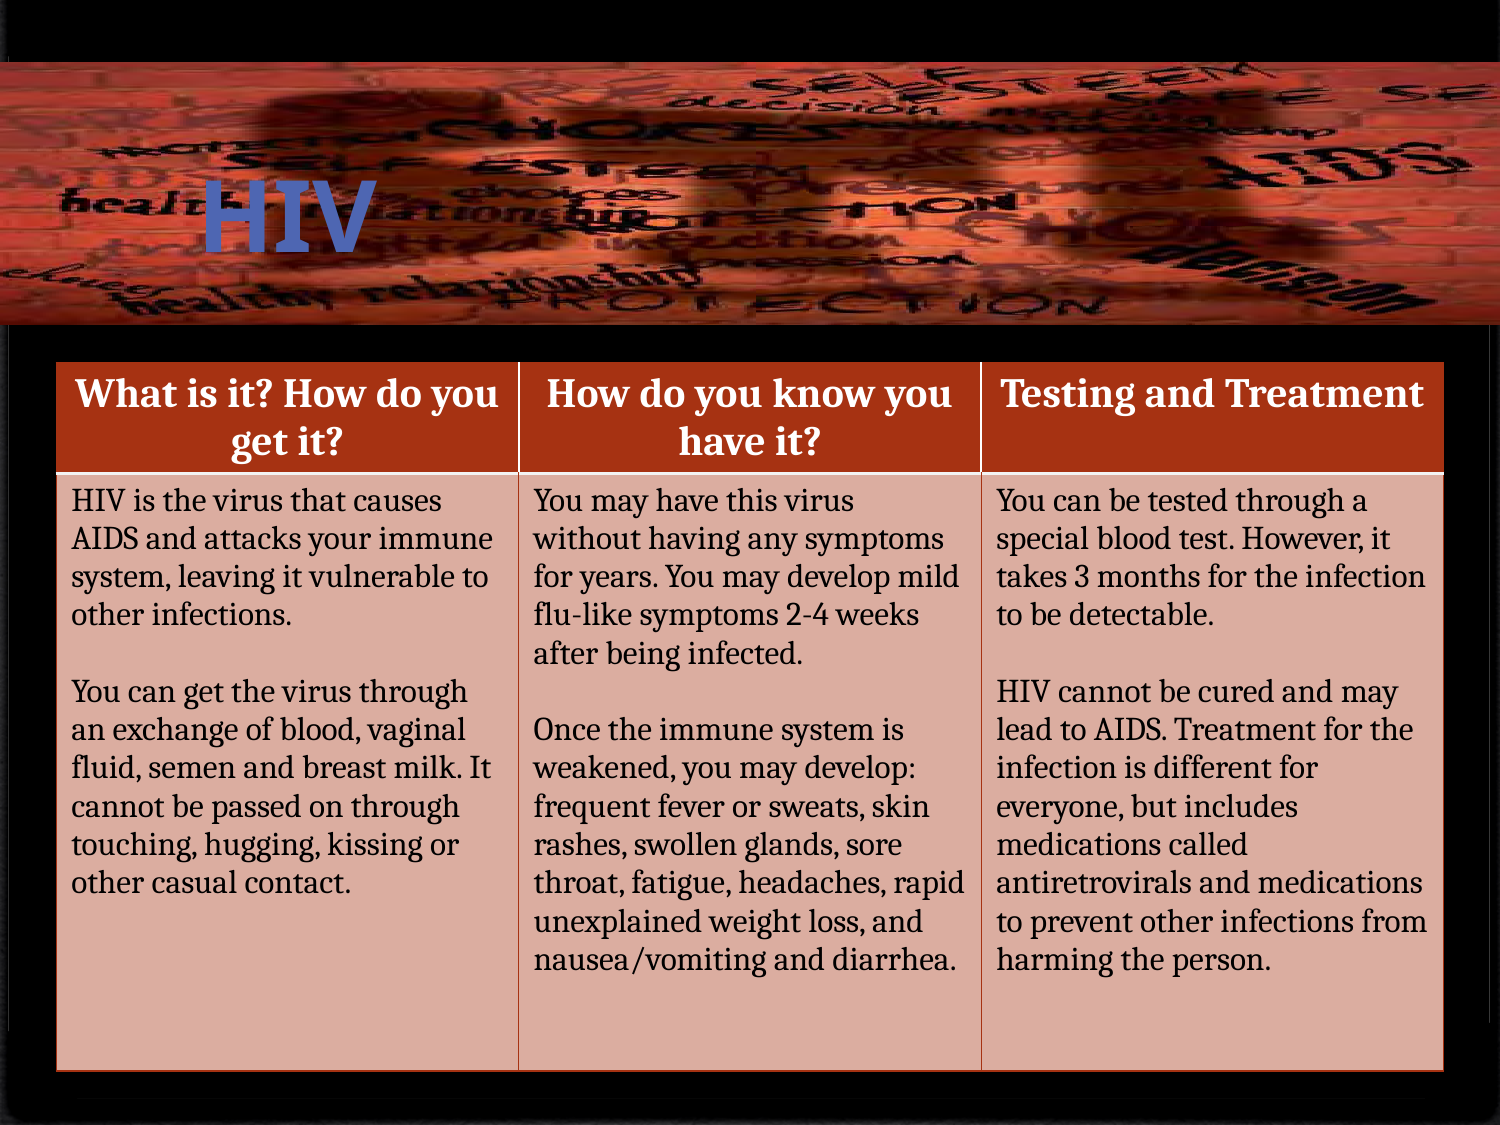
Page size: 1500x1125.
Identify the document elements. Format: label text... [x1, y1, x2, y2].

table_cell You may have this virus without having any symptoms for years. You may develop mild flu-like symptoms 2-4 weeks after being infected. Once the immune system is weakened, you may develop: frequent fever or sweats, skin rashes, swollen glands, sore throat, fatigue, headaches, rapid unexplained weight loss, and nausea/vomiting and diarrhea. [519, 475, 981, 1070]
table_header How do you know you have it? [520, 363, 980, 472]
table_cell You can be tested through a special blood test. However, it takes 3 months for the infection to be detectable. HIV cannot be cured and may lead to AIDS. Treatment for the infection is different for everyone, but includes medications called antiretrovirals and medications to prevent other infections from harming the person. [982, 475, 1443, 1070]
table_header Testing and Treatment [982, 363, 1443, 472]
table_cell HIV is the virus that causes AIDS and attacks your immune system, leaving it vulnerable to other infections. You can get the virus through an exchange of blood, vaginal fluid, semen and breast milk. It cannot be passed on through touching, hugging, kissing or other casual contact. [57, 475, 518, 1070]
picture [0, 0, 1500, 1125]
table_header What is it? How do you get it? [57, 363, 518, 472]
